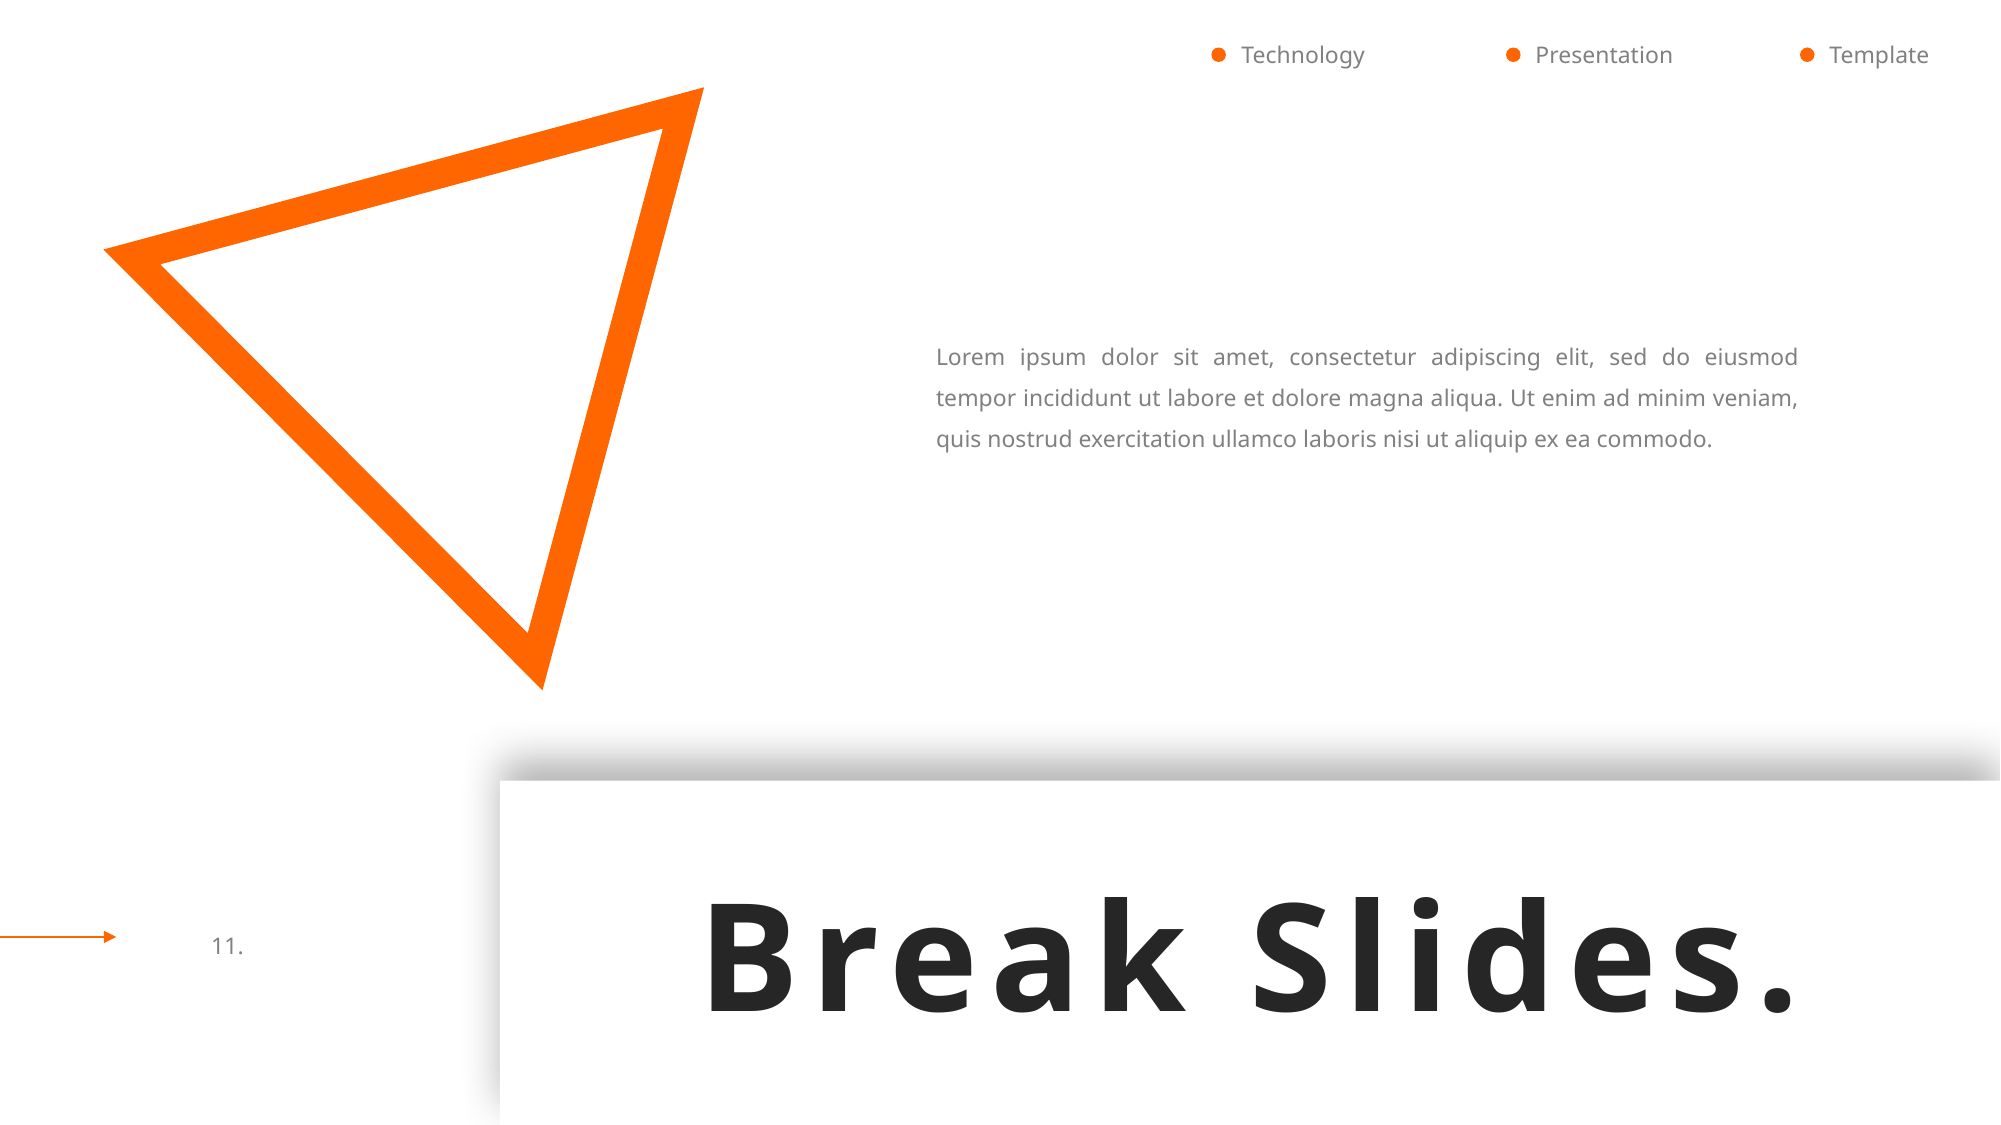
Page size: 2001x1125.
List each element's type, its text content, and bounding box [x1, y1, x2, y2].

text_box 11. [196, 910, 276, 967]
text_box [1505, 46, 1522, 64]
text_box Presentation [1520, 33, 1738, 76]
text_box Technology [1226, 33, 1444, 76]
text_box [414, 563, 578, 693]
text_box [499, 779, 2000, 1125]
text_box [1798, 46, 1816, 64]
text_box [101, 215, 224, 373]
text_box [1210, 46, 1227, 64]
picture [224, 109, 678, 563]
text_box [619, 85, 706, 189]
text_box Break Slides. [623, 854, 1877, 1049]
text_box Lorem ipsum dolor sit amet, consectetur adipiscing elit, sed do eiusmod tempor incididunt ut labore et dolore magna aliqua. Ut enim ad minim veniam, quis nostrud exercitation ullamco laboris nisi ut aliquip ex ea commodo. [921, 321, 1815, 460]
text_box Template [1814, 33, 2000, 76]
